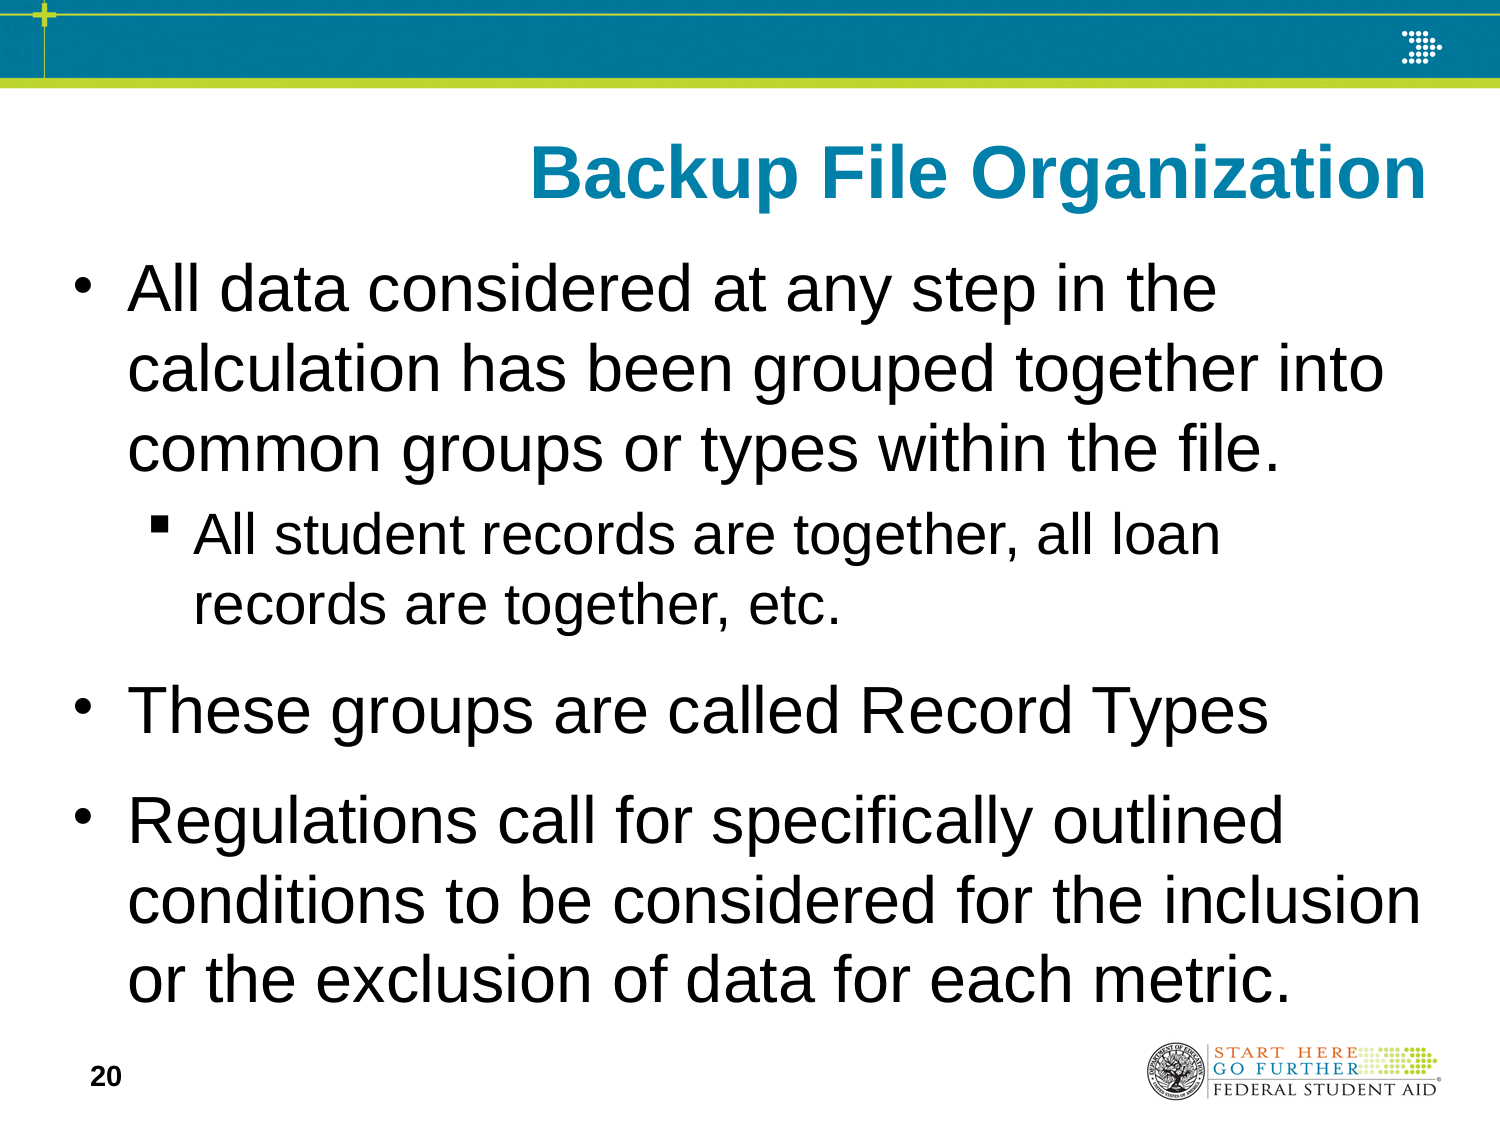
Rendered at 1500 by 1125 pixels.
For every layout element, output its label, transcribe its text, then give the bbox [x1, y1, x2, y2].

list All data considered at any step in the calculation has been grouped together into common groups or types within the file. All student records are together, all loan records are together, etc. These groups are called Record Types Regulations call for specifically outlined conditions to be considered for the inclusion or the exclusion of data for each metric. [56, 237, 1444, 976]
picture [0, 3, 1500, 26]
picture [0, 78, 1500, 1125]
picture [1424, 32, 1428, 42]
slide_number 20 [74, 1049, 388, 1125]
title Backup File Organization [56, 112, 1444, 226]
